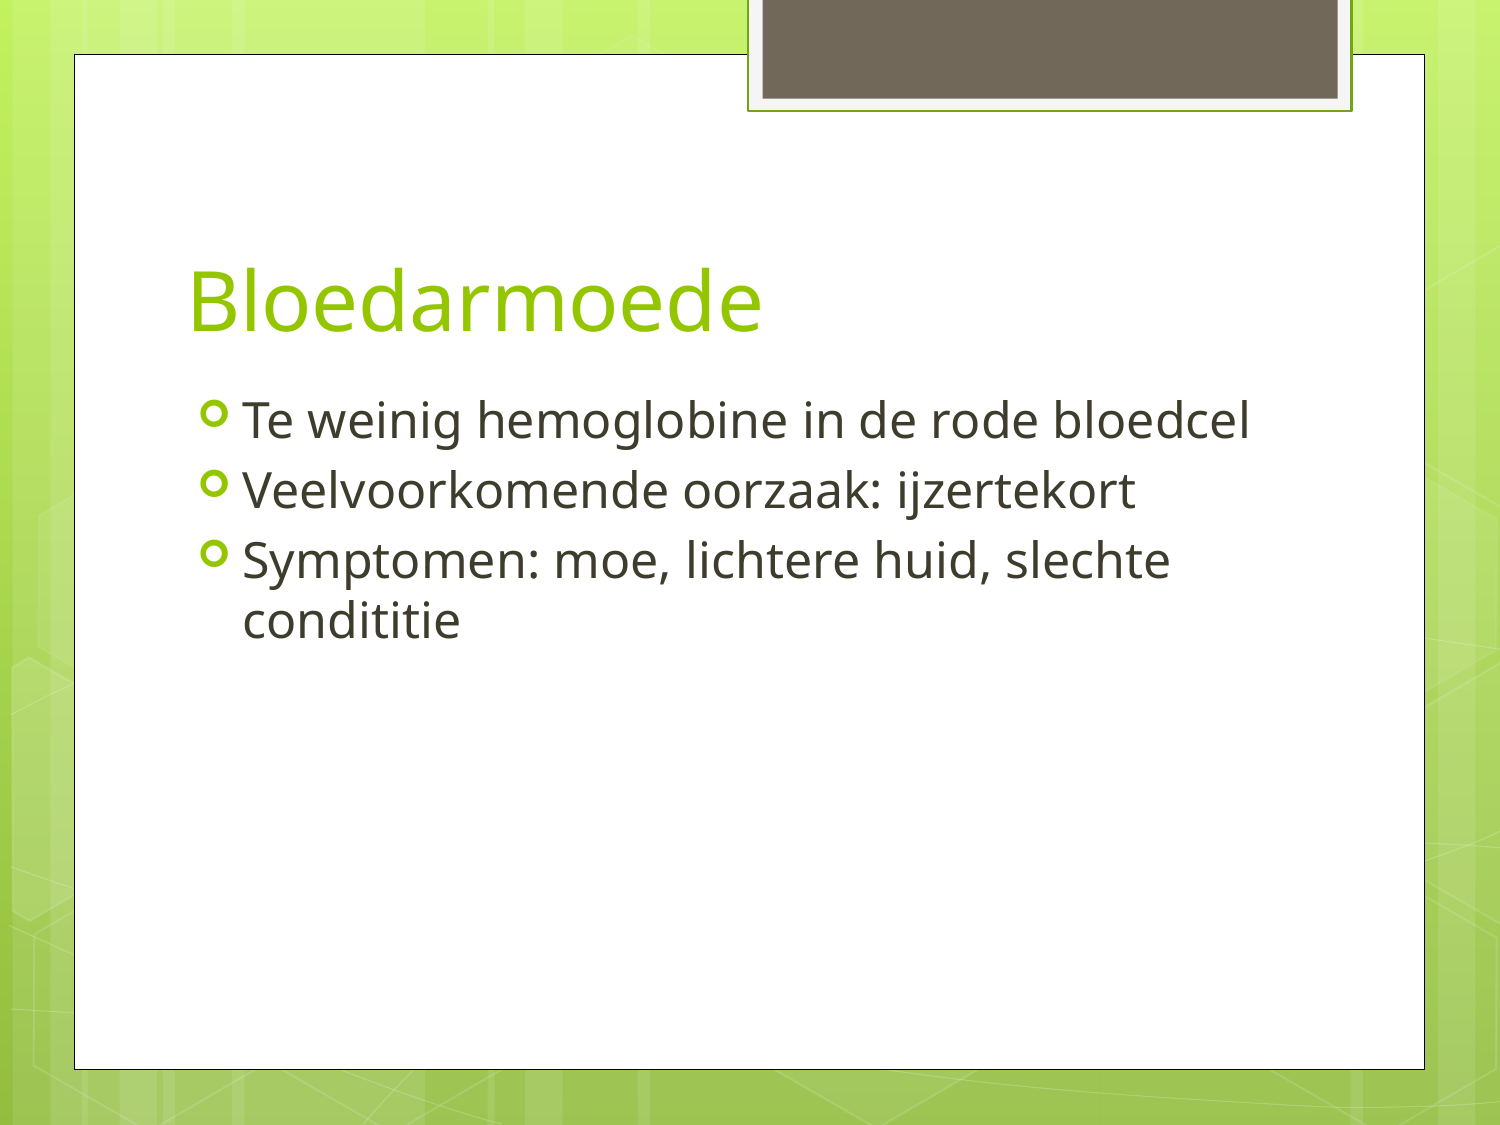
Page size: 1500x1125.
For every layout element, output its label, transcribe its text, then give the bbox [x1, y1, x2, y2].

title Bloedarmoede [171, 168, 1324, 357]
list Te weinig hemoglobine in de rode bloedcel Veelvoorkomende oorzaak: ijzertekort Symptomen: moe, lichtere huid, slechte condititie [171, 381, 1283, 957]
